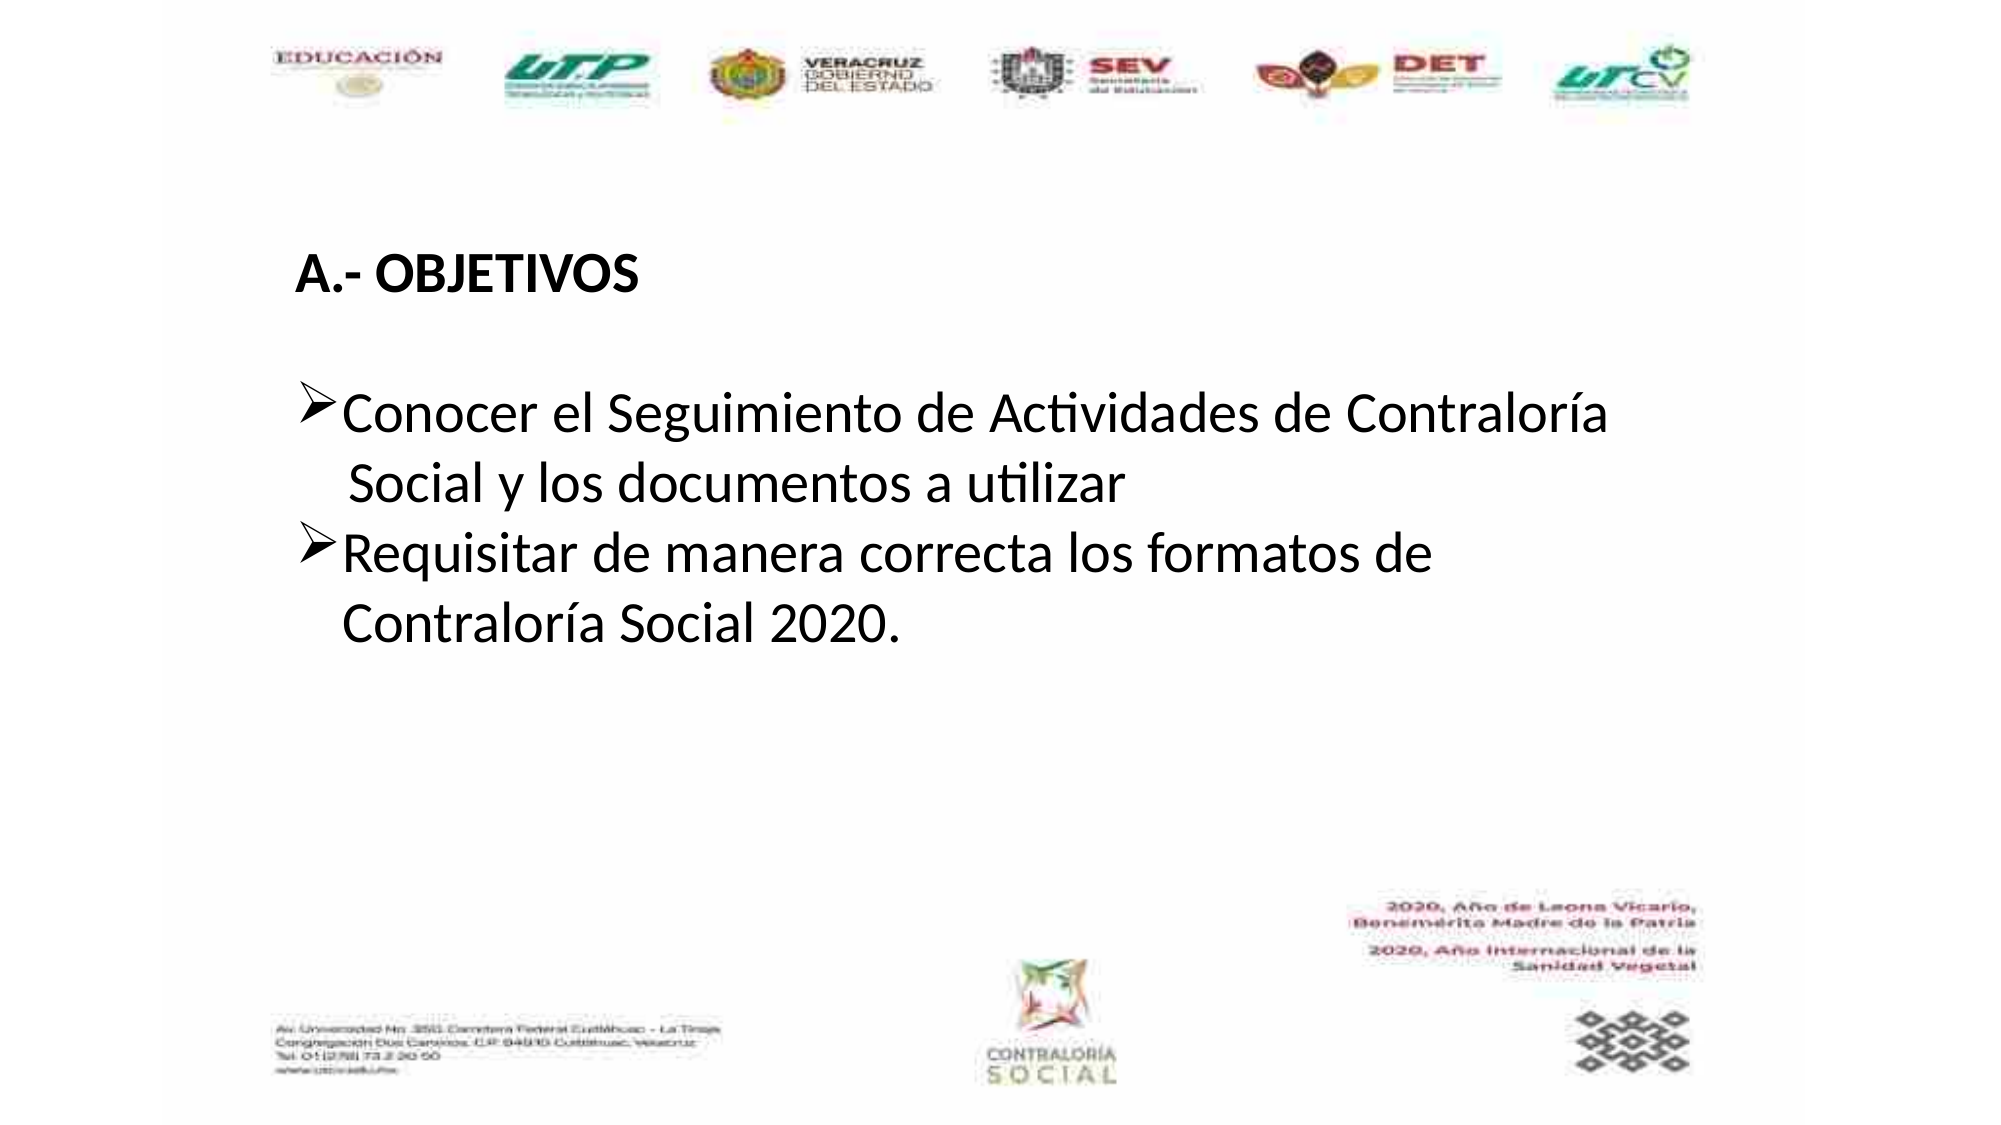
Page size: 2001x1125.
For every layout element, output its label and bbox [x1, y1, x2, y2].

picture [162, 0, 1805, 1125]
